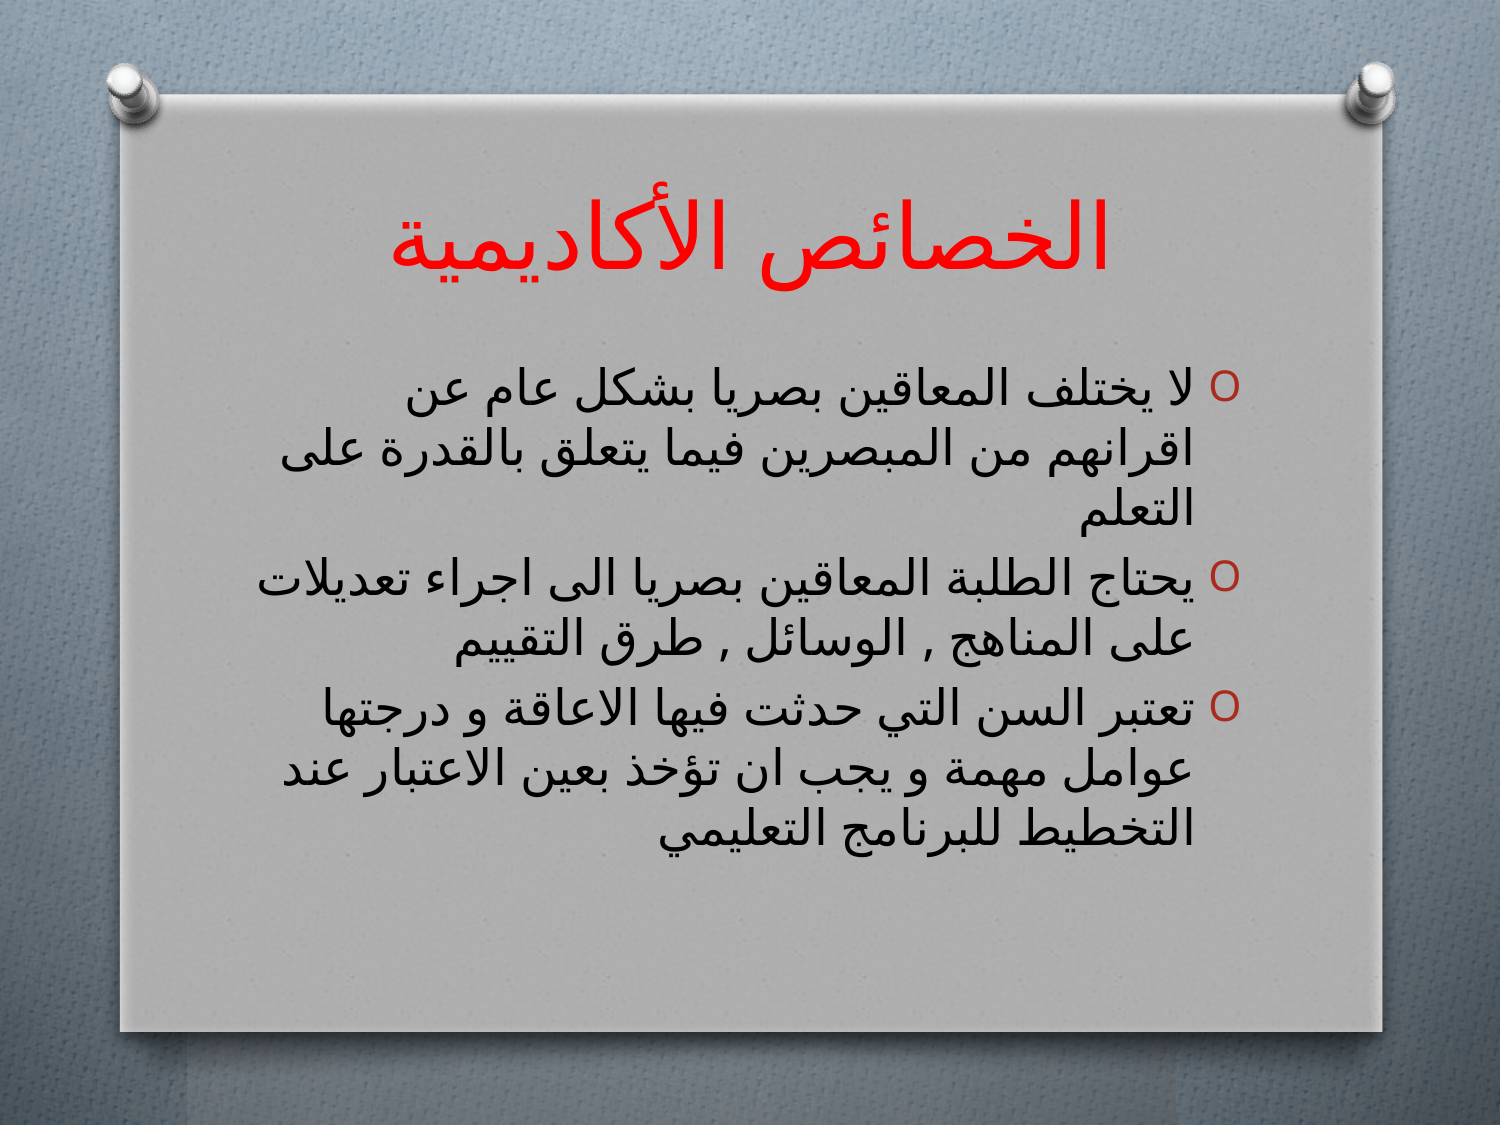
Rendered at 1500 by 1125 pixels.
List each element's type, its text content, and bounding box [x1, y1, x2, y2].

title الخصائص الأكاديمية [179, 134, 1323, 332]
picture [75, 29, 198, 153]
list لا يختلف المعاقين بصريا بشكل عام عن اقرانهم من المبصرين فيما يتعلق بالقدرة على التعلم يحتاج الطلبة المعاقين بصريا الى اجراء تعديلات على المناهج , الوسائل , طرق التقييم تعتبر السن التي حدثت فيها الاعاقة و درجتها عوامل مهمة و يجب ان تؤخذ بعين الاعتبار عند التخطيط للبرنامج التعليمي [240, 347, 1257, 939]
picture [1317, 35, 1439, 156]
